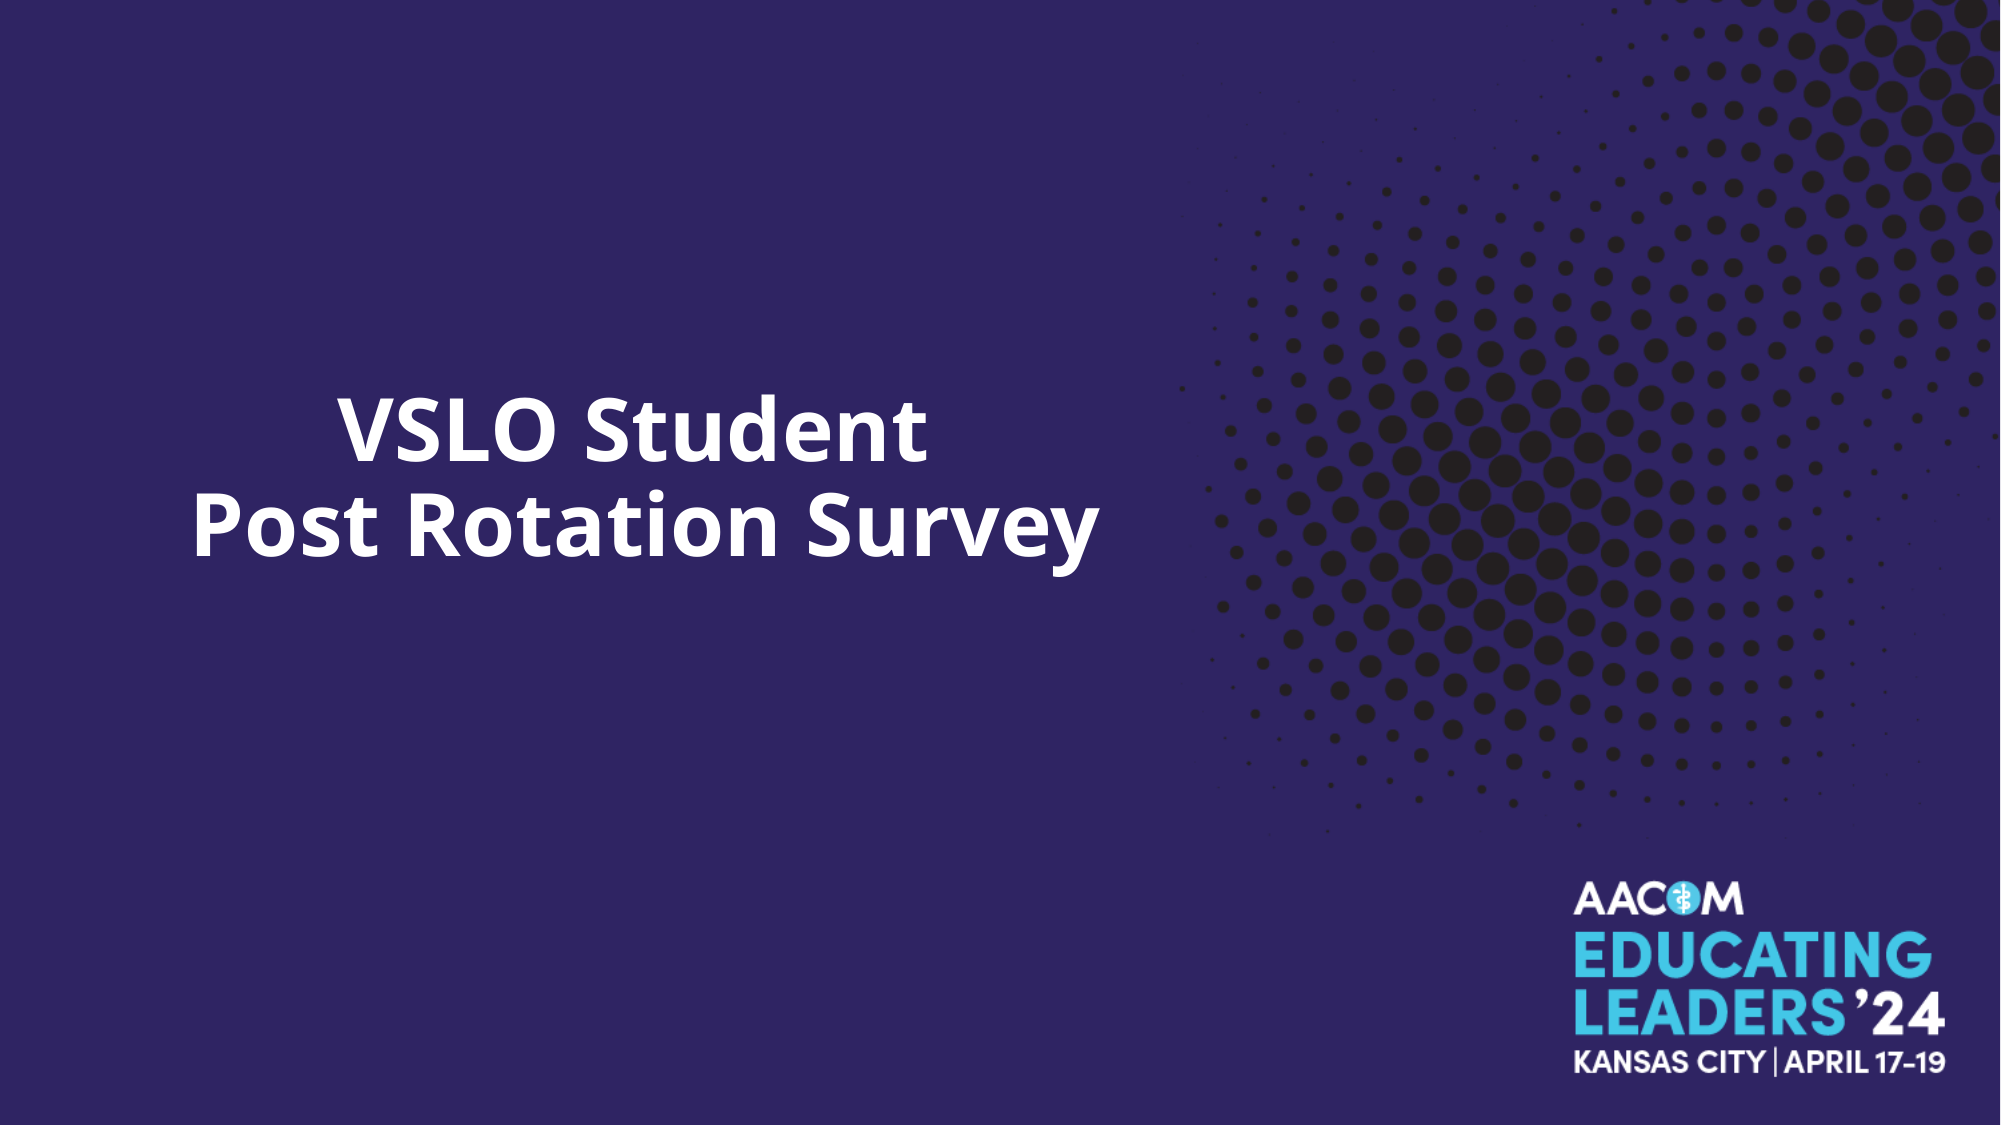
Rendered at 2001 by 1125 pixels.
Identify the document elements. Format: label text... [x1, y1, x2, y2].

title VSLO Student Post Rotation Survey [0, 313, 1291, 583]
picture [0, 0, 2001, 1125]
